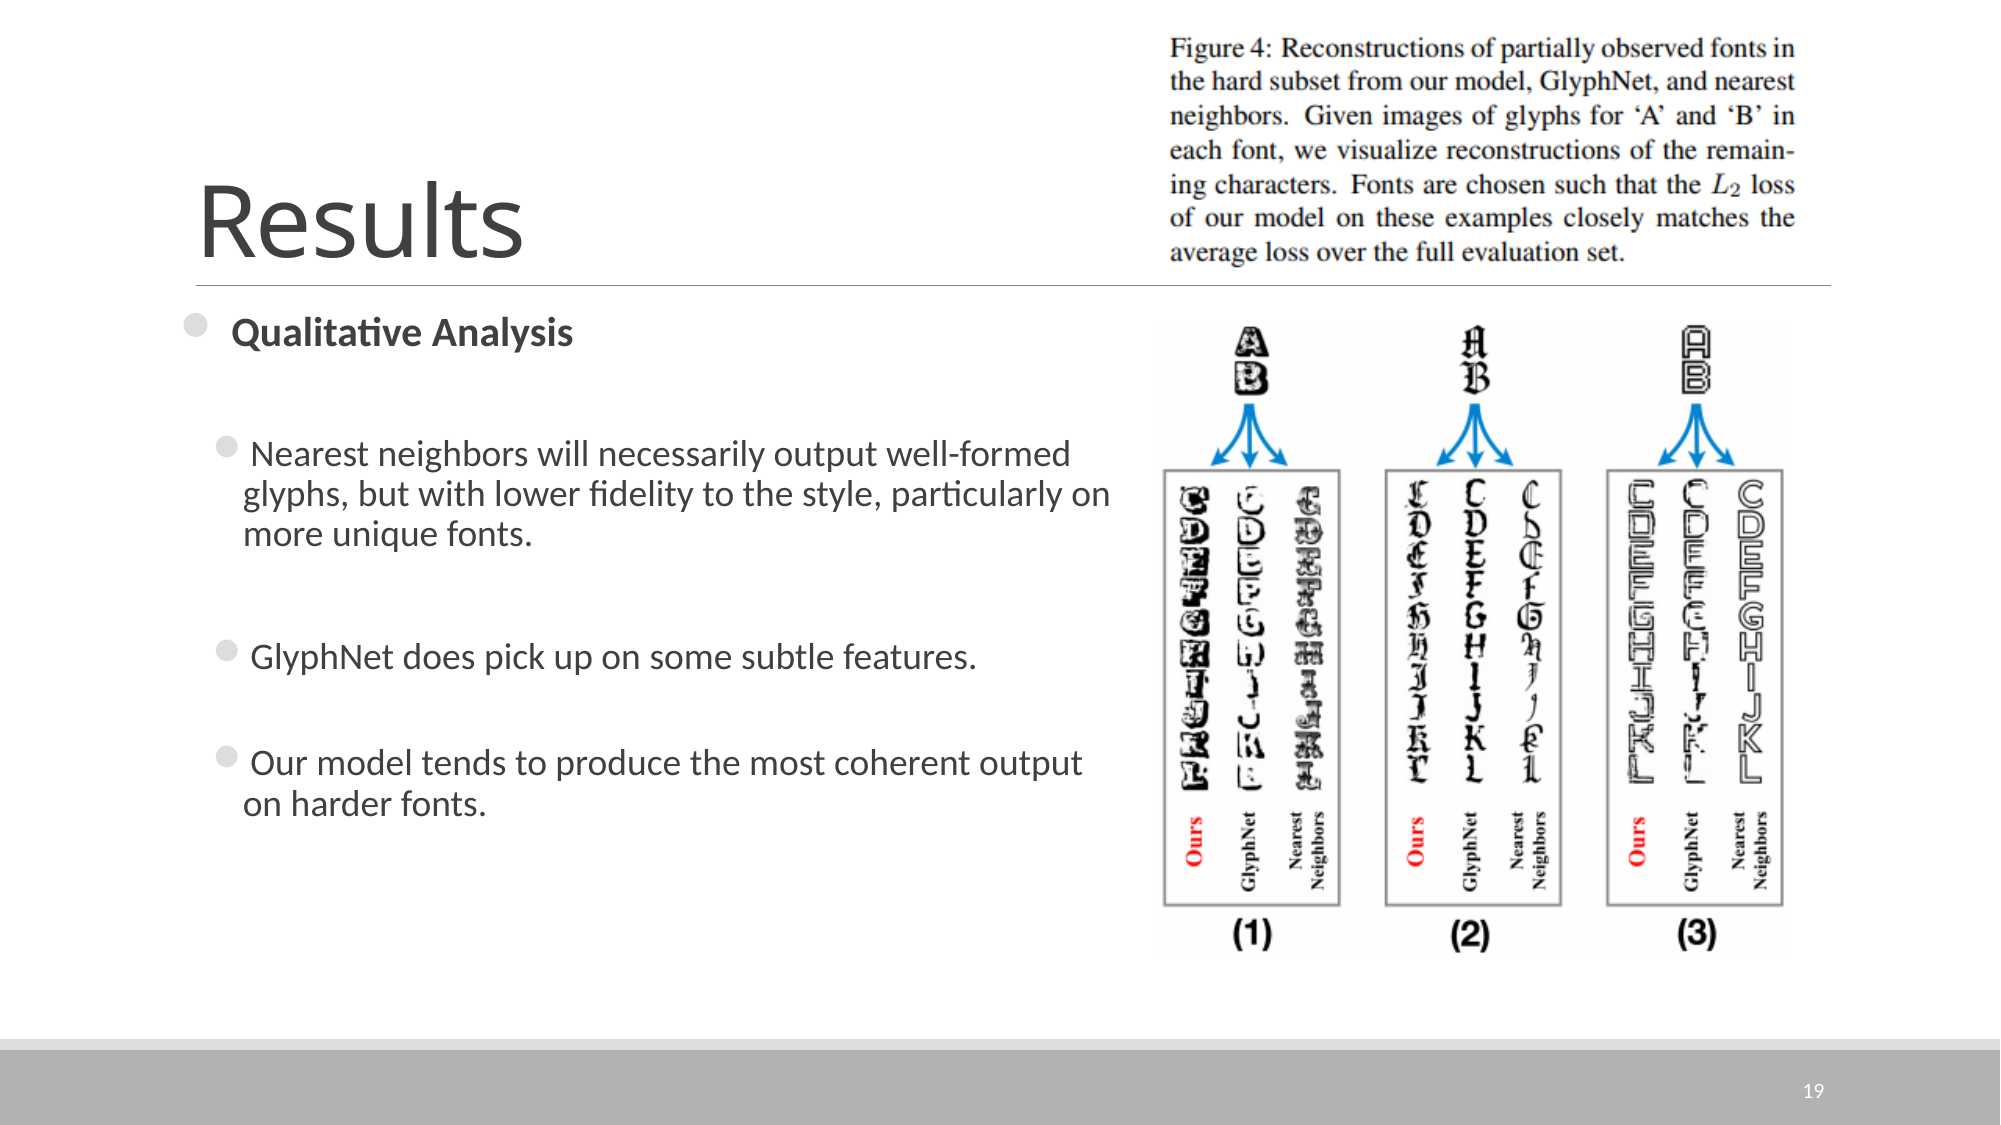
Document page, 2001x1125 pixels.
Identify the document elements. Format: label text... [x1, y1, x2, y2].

title Results [180, 47, 1830, 285]
picture [1163, 29, 1812, 280]
slide_number 19 [1624, 1059, 1840, 1120]
picture [1127, 302, 1812, 967]
list Qualitative Analysis Nearest neighbors will necessarily output well-formed glyphs, but with lower fidelity to the style, particularly on more unique fonts. GlyphNet does pick up on some subtle features. Our model tends to produce the most coherent output on harder fonts. [180, 302, 1127, 963]
